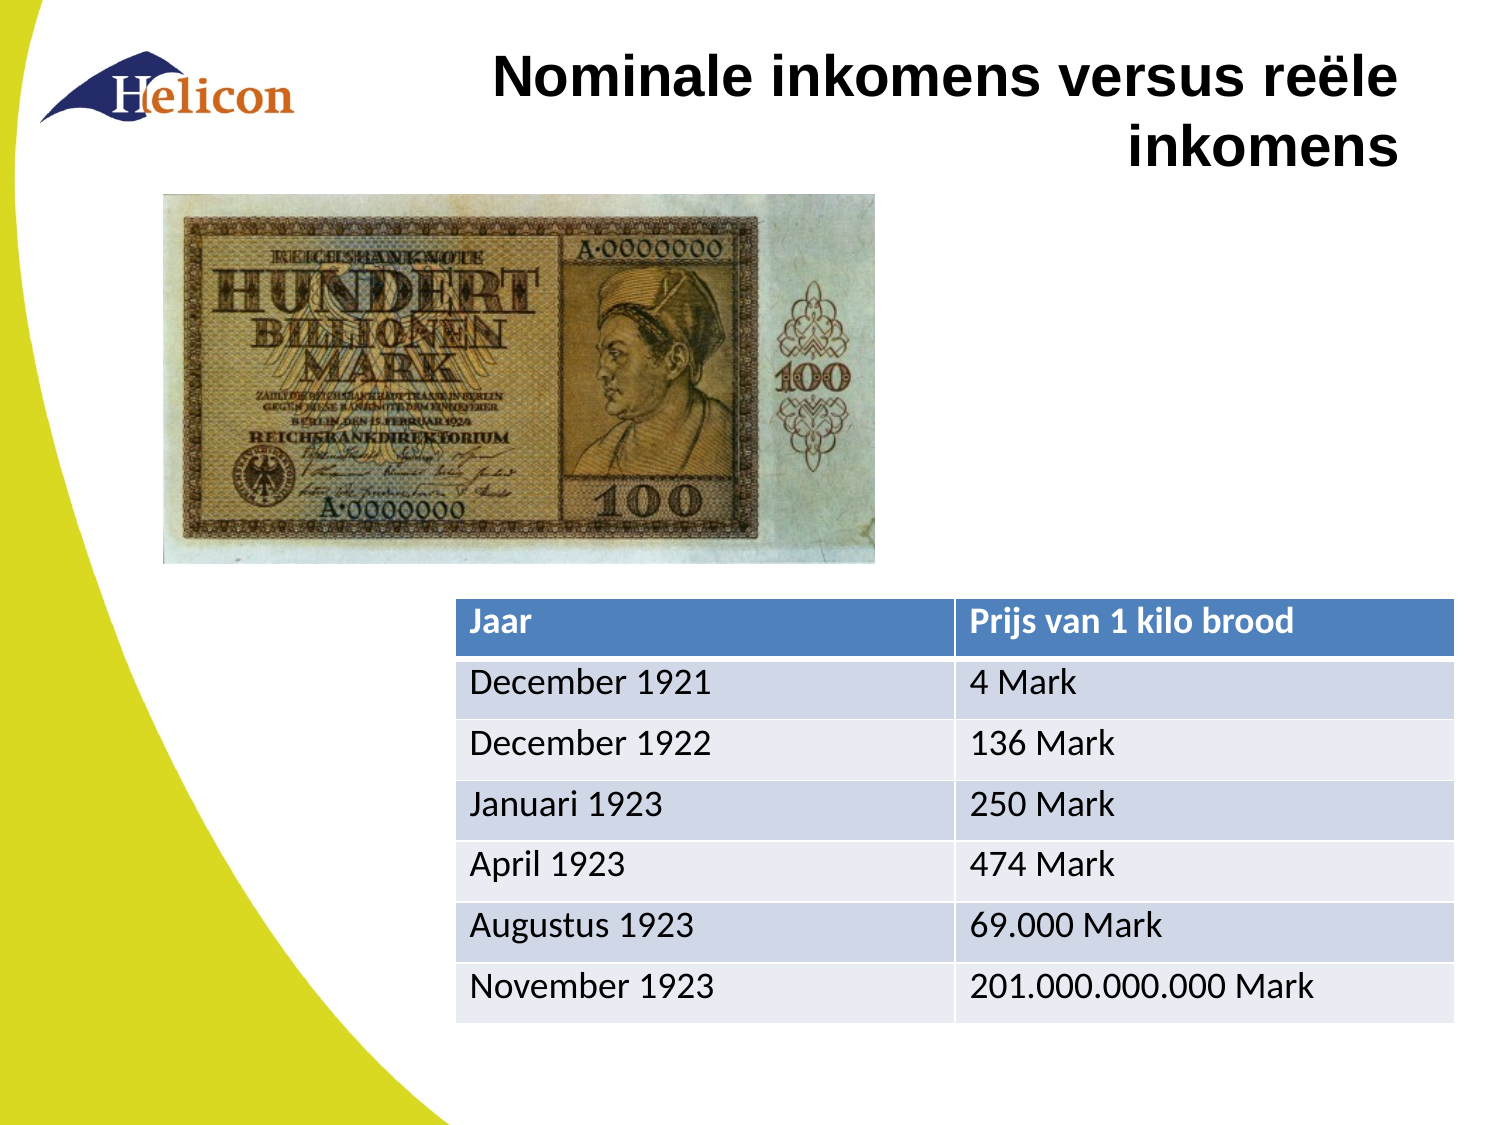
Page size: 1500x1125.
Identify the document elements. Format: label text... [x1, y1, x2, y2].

table_cell December 1922 [456, 720, 954, 780]
table_header Jaar [456, 599, 954, 656]
table_cell 201.000.000.000 Mark [956, 964, 1454, 1023]
picture [0, 0, 1500, 1125]
table_cell November 1923 [456, 964, 954, 1023]
table_cell 69.000 Mark [956, 903, 1454, 962]
table_cell 4 Mark [956, 662, 1454, 719]
table_cell April 1923 [456, 842, 954, 901]
table_header Prijs van 1 kilo brood [956, 599, 1454, 656]
title Nominale inkomens versus reële inkomens [324, 54, 1415, 161]
table_cell 136 Mark [956, 720, 1454, 780]
table_cell Januari 1923 [456, 781, 954, 840]
table_cell Augustus 1923 [456, 903, 954, 962]
table_cell December 1921 [456, 662, 954, 719]
table_cell 474 Mark [956, 842, 1454, 901]
table_cell 250 Mark [956, 781, 1454, 840]
